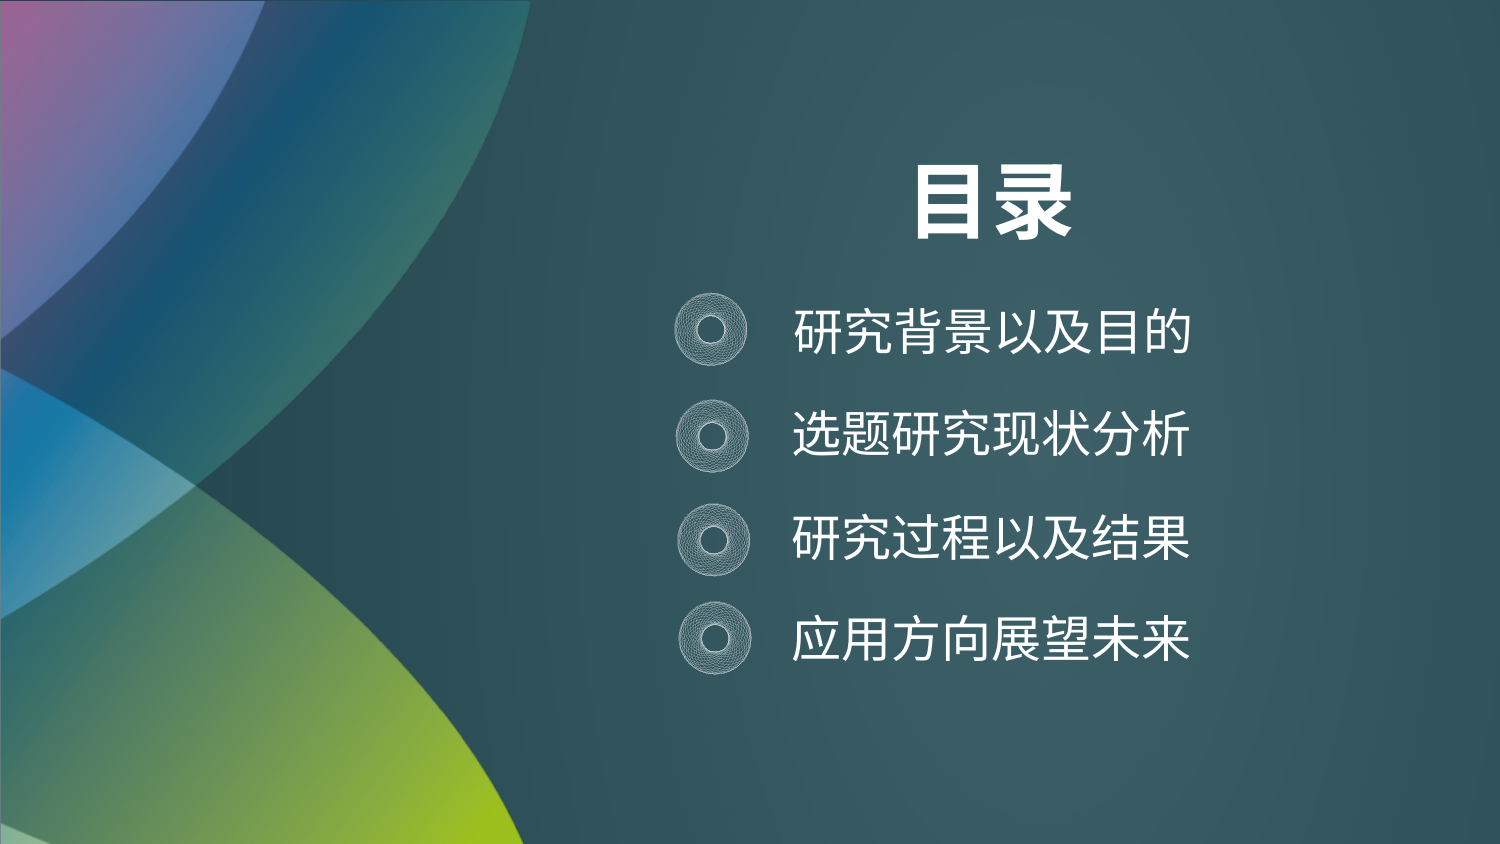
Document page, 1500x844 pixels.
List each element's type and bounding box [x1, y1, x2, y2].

picture [0, 0, 1500, 844]
text_box [674, 292, 748, 366]
text_box [677, 503, 751, 577]
text_box [678, 601, 752, 675]
text_box [675, 399, 749, 473]
